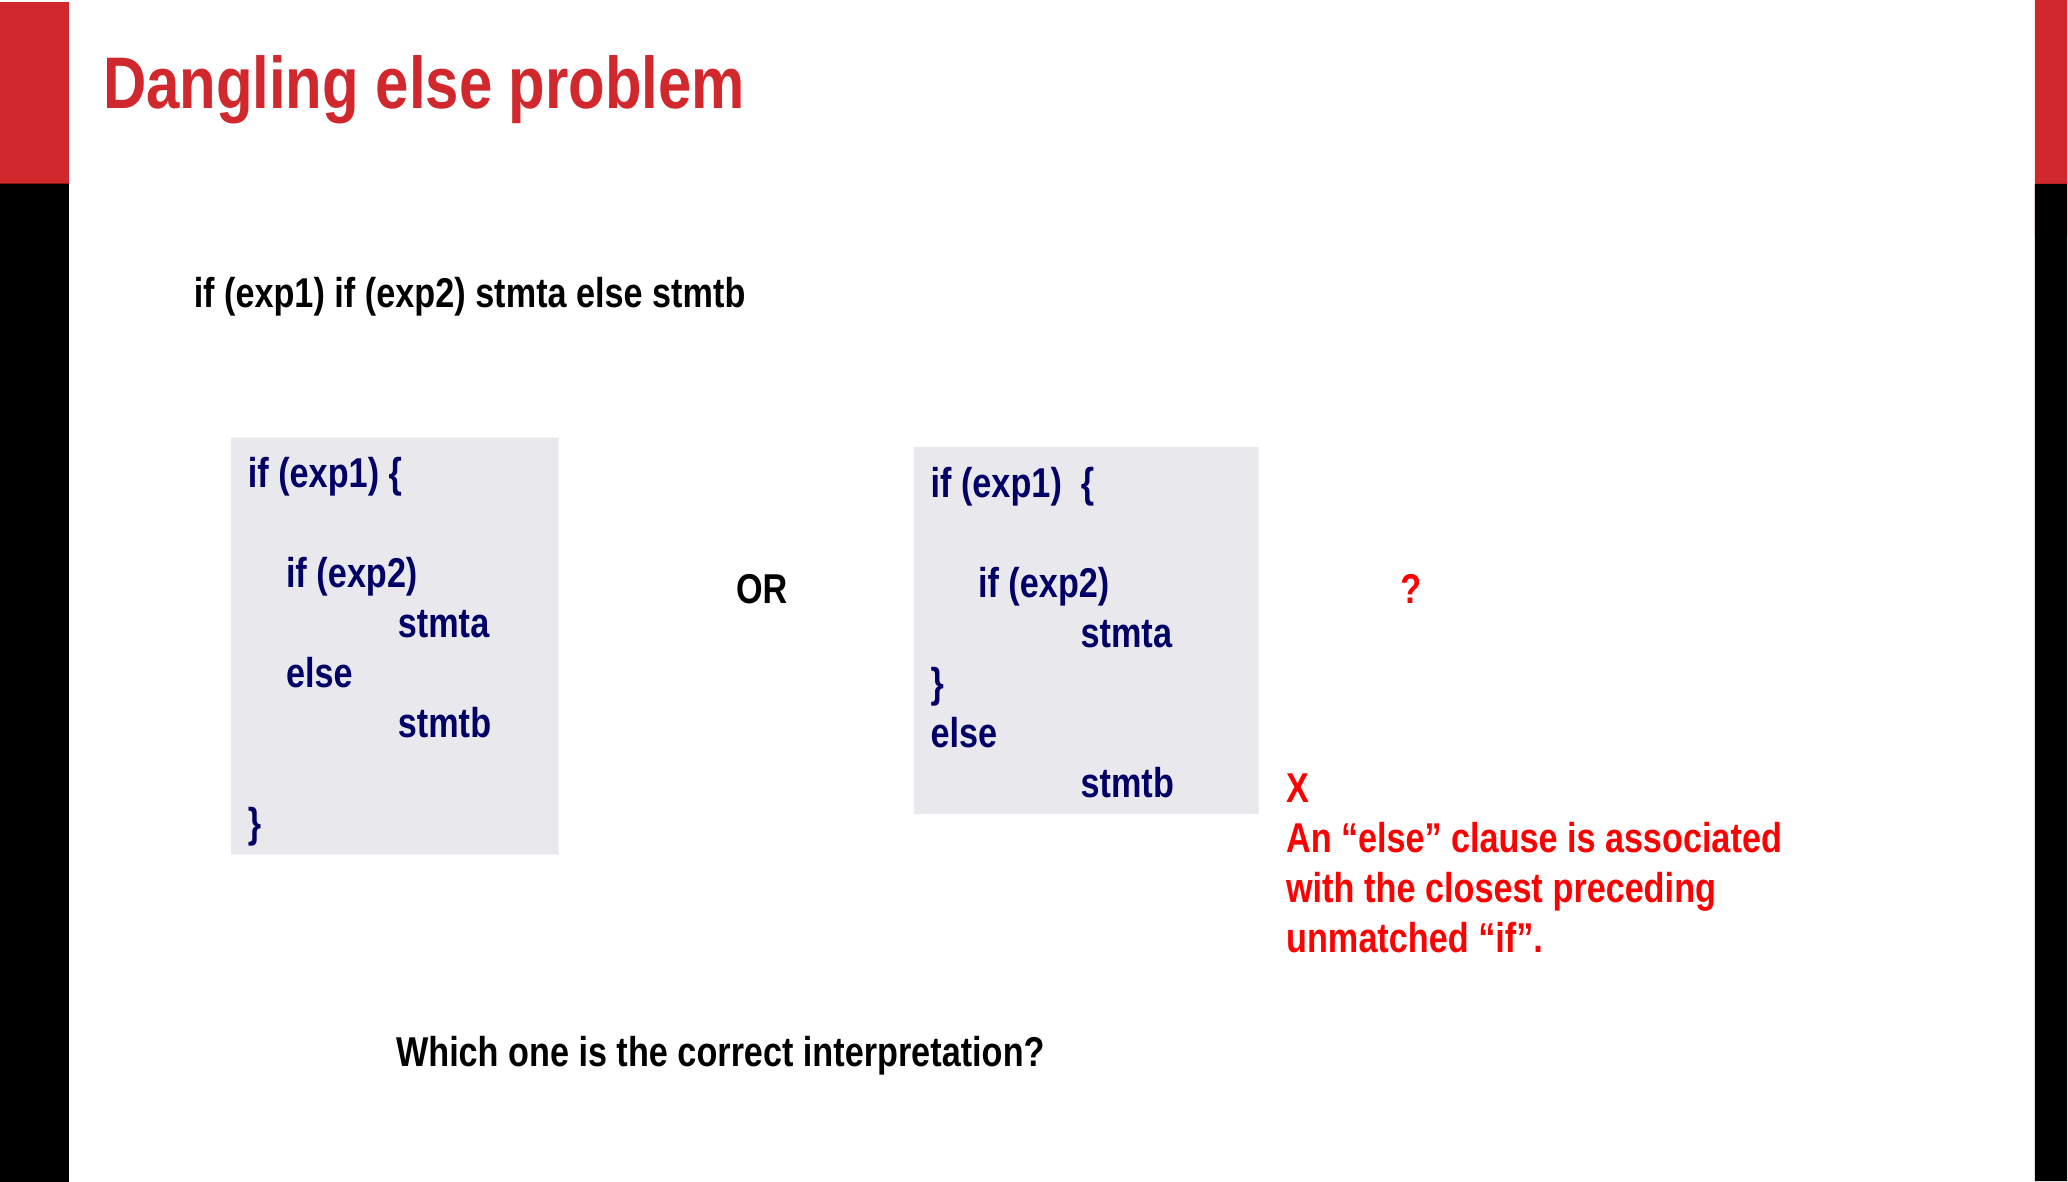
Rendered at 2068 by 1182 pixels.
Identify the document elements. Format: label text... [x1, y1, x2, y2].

text_box Which one is the correct interpretation? [377, 1015, 1068, 1085]
text_box if (exp1) { if (exp2) stmta } else stmtb [913, 447, 1259, 815]
text_box ? [1383, 553, 1439, 621]
text_box if (exp1) { if (exp2) stmta else stmtb } [231, 437, 559, 855]
text_box OR [719, 553, 859, 621]
text_box X An “else” clause is associated with the closest preceding unmatched “if”. [1271, 753, 1811, 1019]
title Dangling else problem [86, 26, 2016, 132]
list if (exp1) if (exp2) stmta else stmtb [176, 257, 1686, 343]
